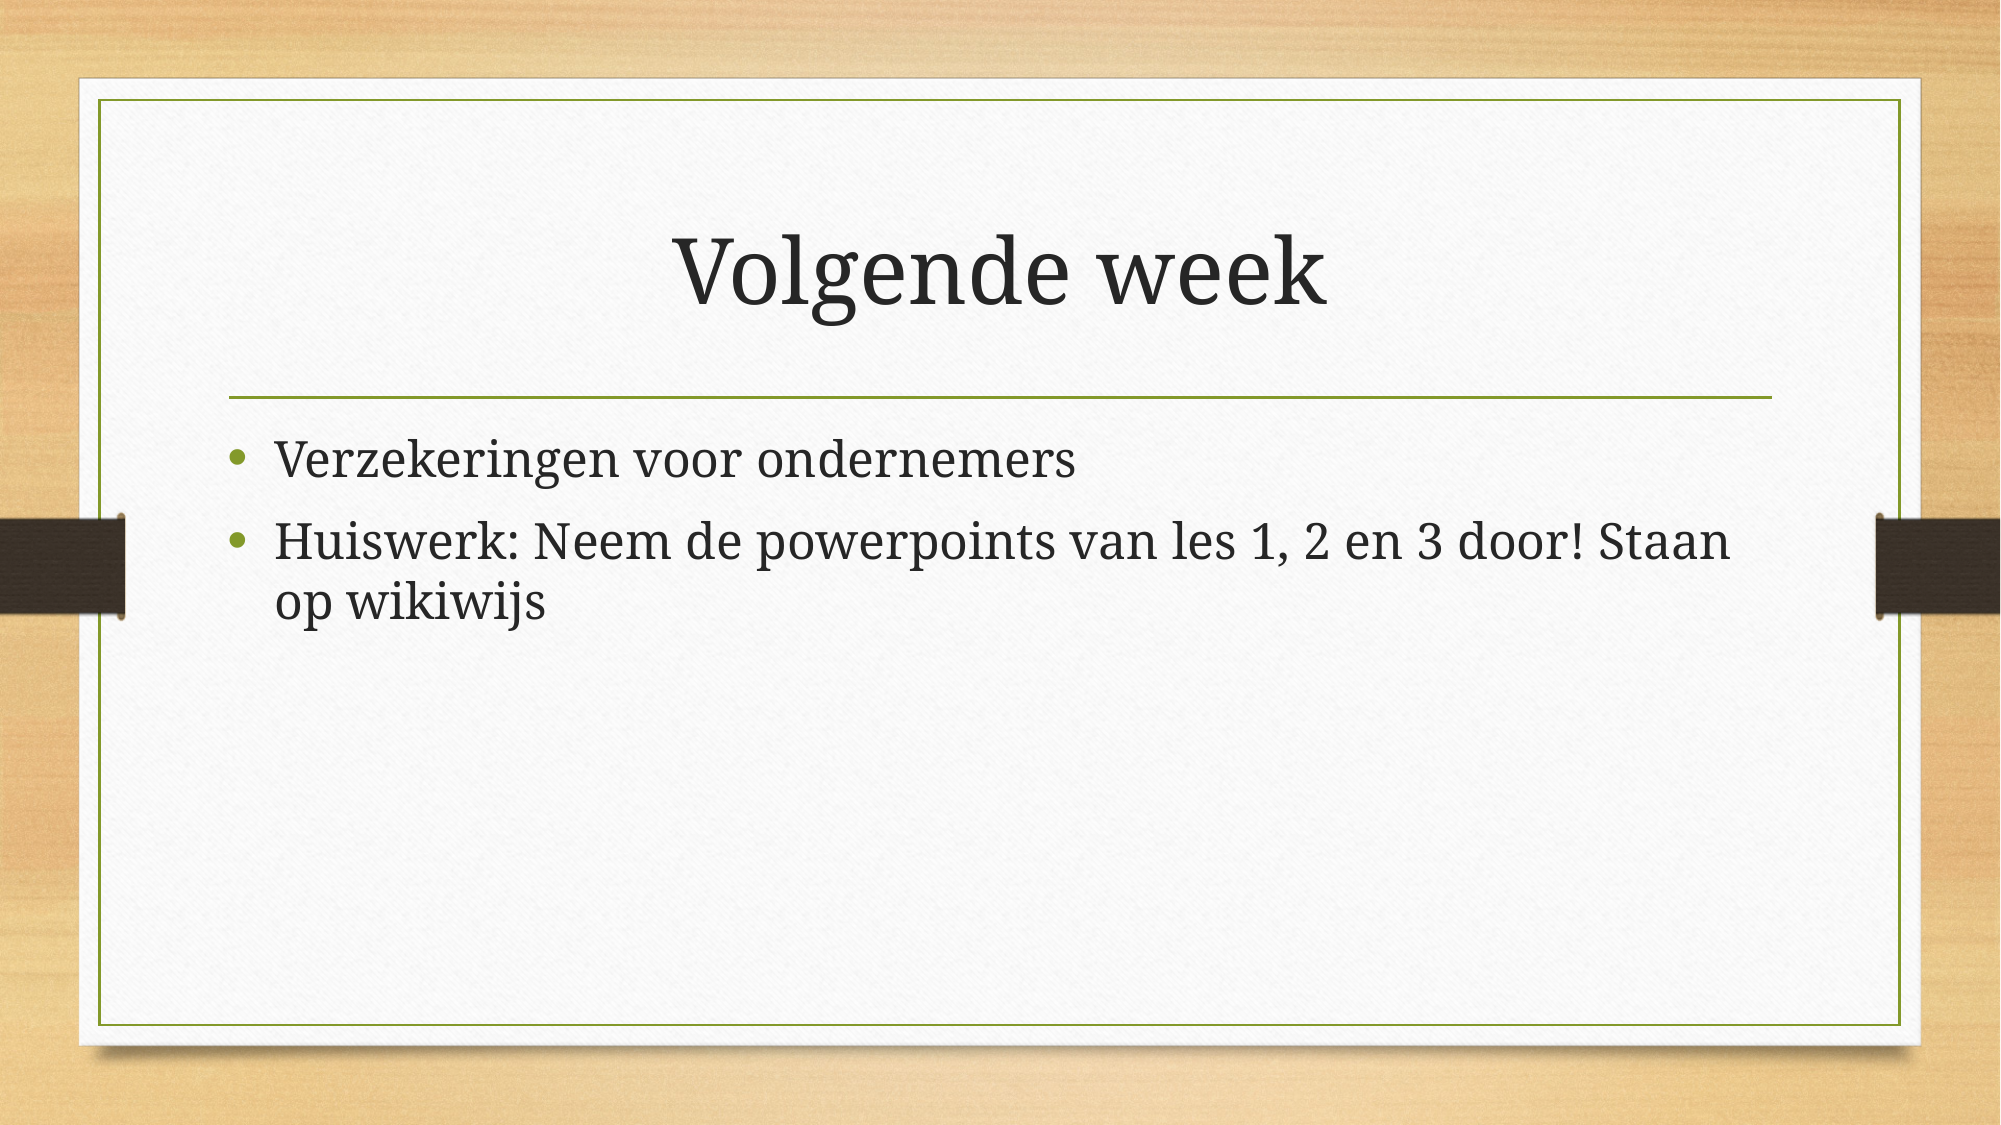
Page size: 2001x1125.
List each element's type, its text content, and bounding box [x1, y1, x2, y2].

picture [0, 0, 2001, 1125]
list Verzekeringen voor ondernemers Huiswerk: Neem de powerpoints van les 1, 2 en 3 door! Staan op wikiwijs [212, 419, 1788, 964]
title Volgende week [212, 161, 1788, 375]
